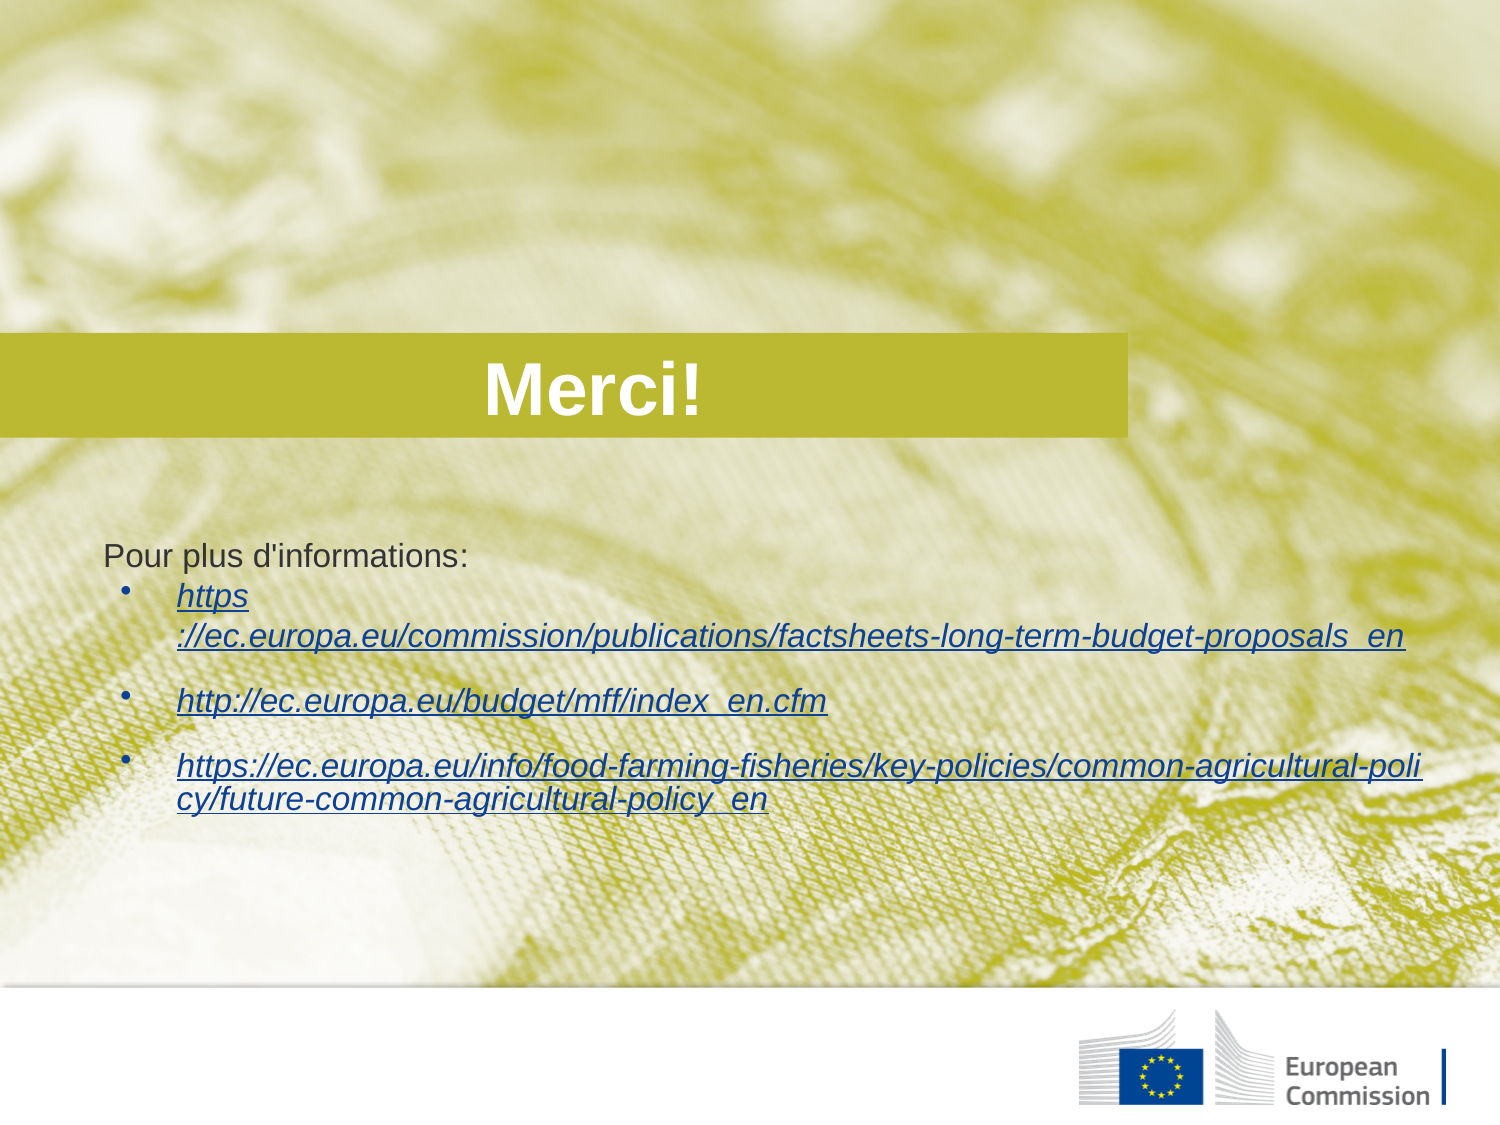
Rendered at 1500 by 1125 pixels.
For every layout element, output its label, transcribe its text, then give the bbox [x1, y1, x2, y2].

picture [1078, 1008, 1447, 1106]
text_box Merci! [0, 332, 1128, 438]
text_box Pour plus d'informations: https://ec.europa.eu/commission/publications/factsheets-long-term-budget-proposals_en http://ec.europa.eu/budget/mff/index_en.cfm https://ec.europa.eu/info/food-farming-fisheries/key-policies/common-agricultural-policy/future-common-agricultural-policy_en [88, 527, 1439, 793]
picture [0, 0, 1500, 987]
